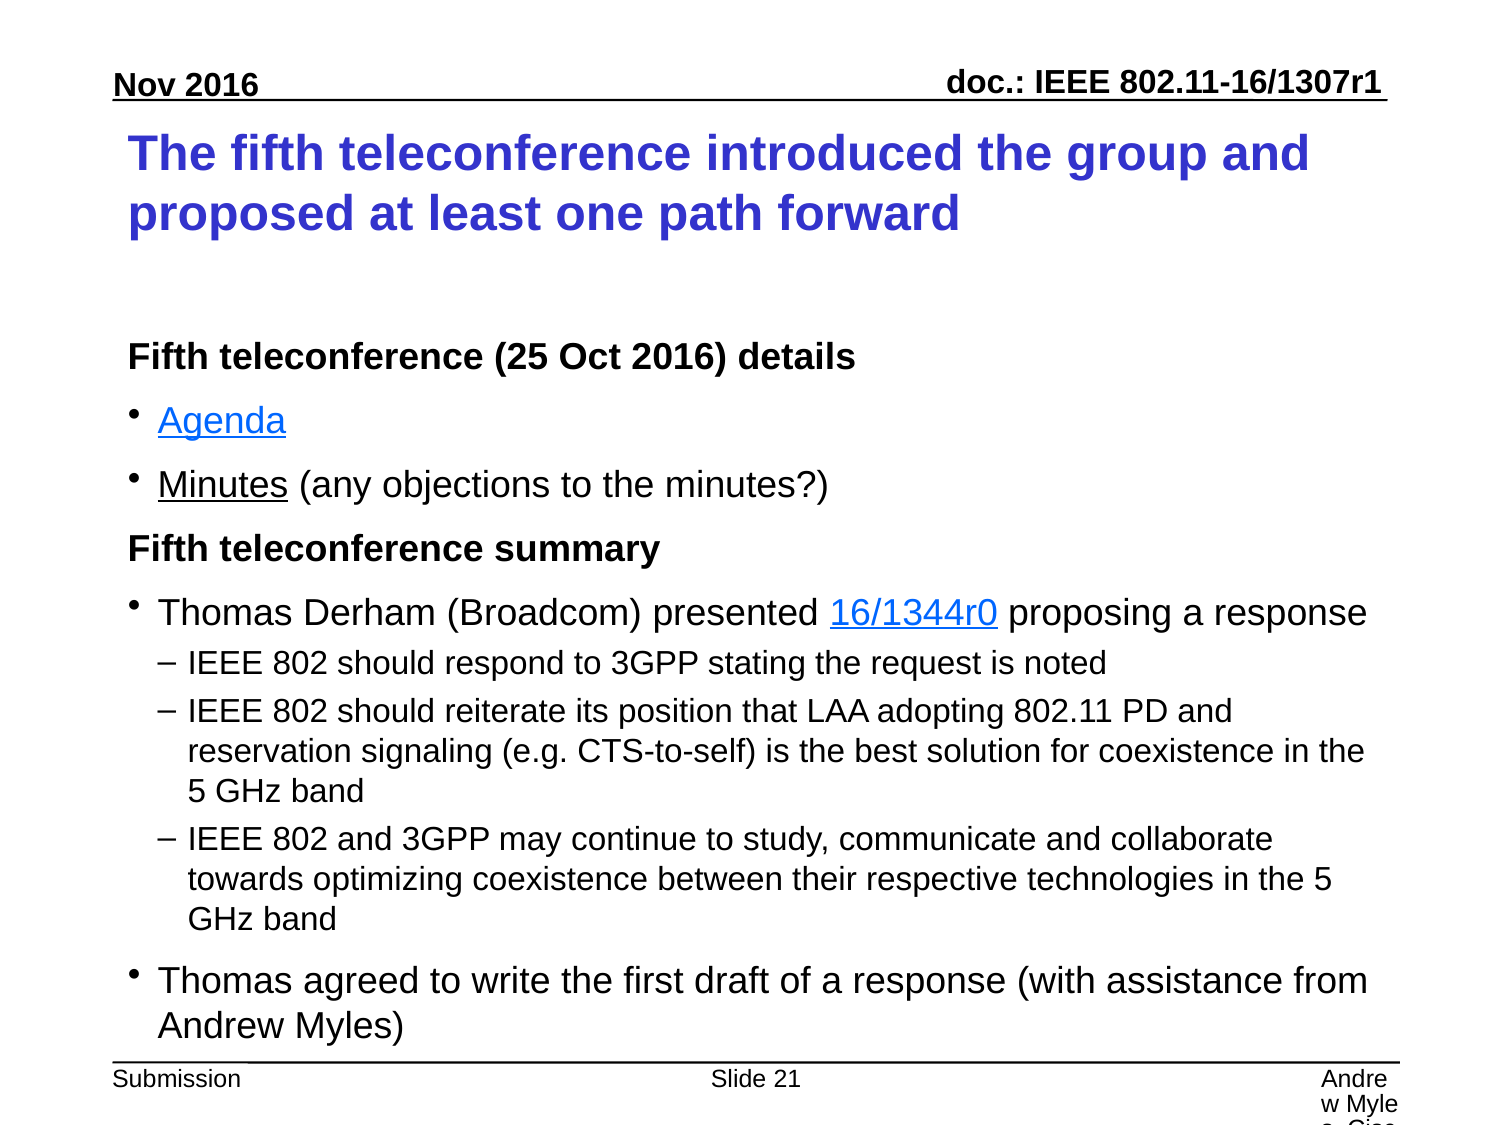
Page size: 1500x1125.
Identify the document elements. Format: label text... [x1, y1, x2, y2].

list Fifth teleconference (25 Oct 2016) details Agenda Minutes (any objections to the minutes?) Fifth teleconference summary Thomas Derham (Broadcom) presented 16/1344r0 proposing a response IEEE 802 should respond to 3GPP stating the request is noted IEEE 802 should reiterate its position that LAA adopting 802.11 PD and reservation signaling (e.g. CTS-to-self) is the best solution for coexistence in the 5 GHz band IEEE 802 and 3GPP may continue to study, communicate and collaborate towards optimizing coexistence between their respective technologies in the 5 GHz band Thomas agreed to write the first draft of a response (with assistance from Andrew Myles) [112, 324, 1388, 1000]
slide_number Slide 21 [709, 1061, 803, 1093]
title The fifth teleconference introduced the group and proposed at least one path forward [112, 112, 1388, 288]
footer Andrew Myles, Cisco [1320, 1061, 1402, 1093]
